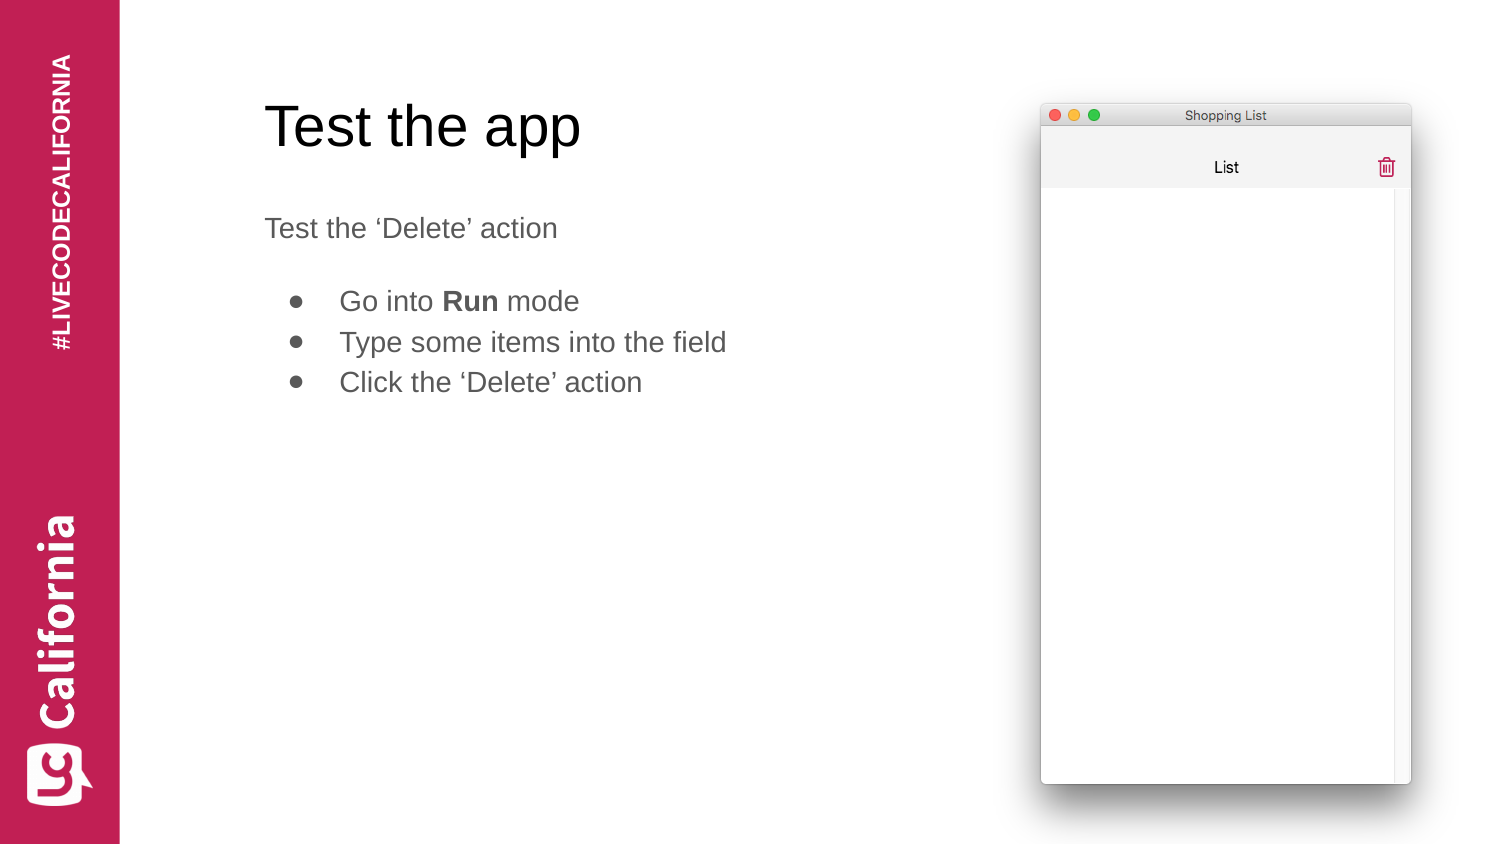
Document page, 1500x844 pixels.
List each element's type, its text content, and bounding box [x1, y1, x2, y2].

list Test the ‘Delete’ action Go into Run mode Type some items into the field Click the ‘Delete’ action [249, 189, 813, 750]
title Test the app [249, 72, 984, 167]
picture [0, 0, 120, 844]
picture [985, 72, 1466, 844]
